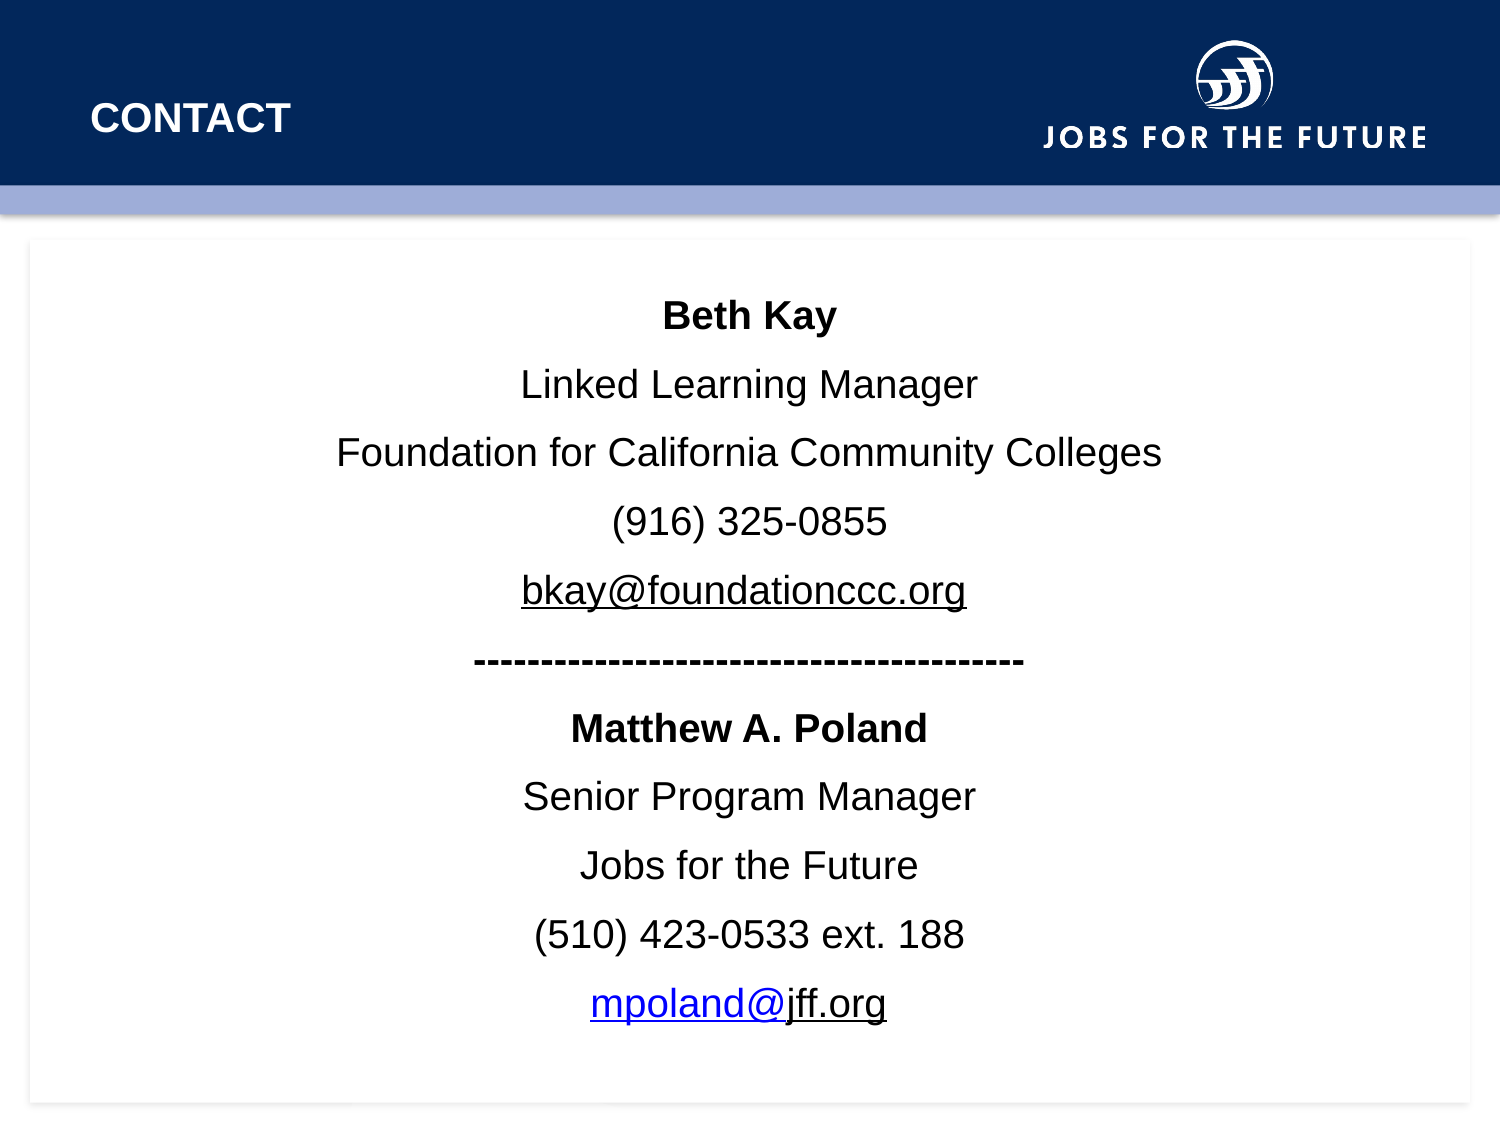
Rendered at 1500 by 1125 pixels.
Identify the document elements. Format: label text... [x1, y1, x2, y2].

title Contact [75, 45, 1013, 188]
list Beth Kay Linked Learning Manager Foundation for California Community Colleges (916) 325-0855 bkay@foundationccc.org ----------------------------------------- Matthew A. Poland Senior Program Manager Jobs for the Future (510) 423-0533 ext. 188 mpoland@jff.org [75, 281, 1425, 1041]
